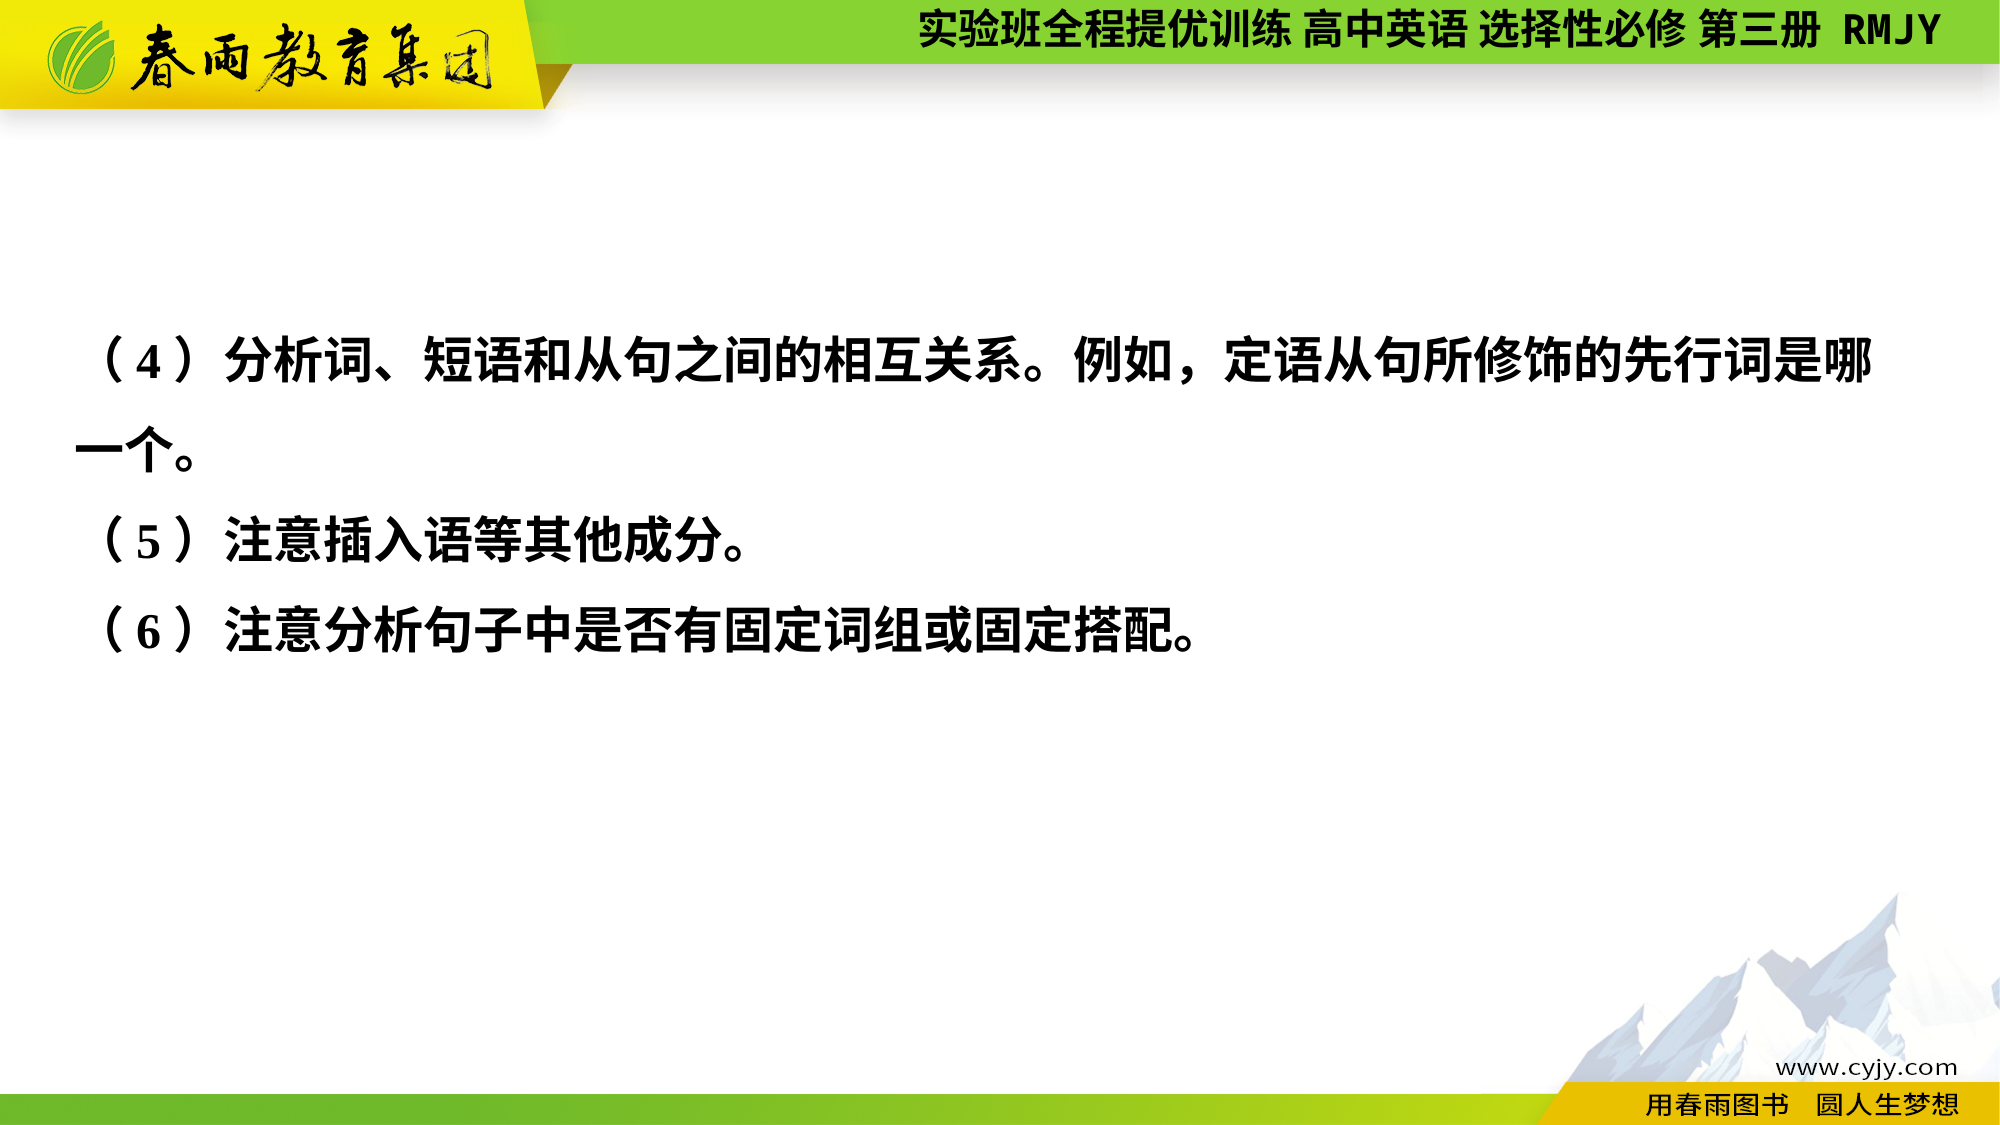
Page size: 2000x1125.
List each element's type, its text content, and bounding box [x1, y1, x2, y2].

list （4）分析词、短语和从句之间的相互关系。例如，定语从句所修饰的先行词是哪 一个。 （5）注意插入语等其他成分。 （6）注意分析句子中是否有固定词组或固定搭配。 [59, 290, 1944, 670]
picture [0, 0, 2000, 1125]
